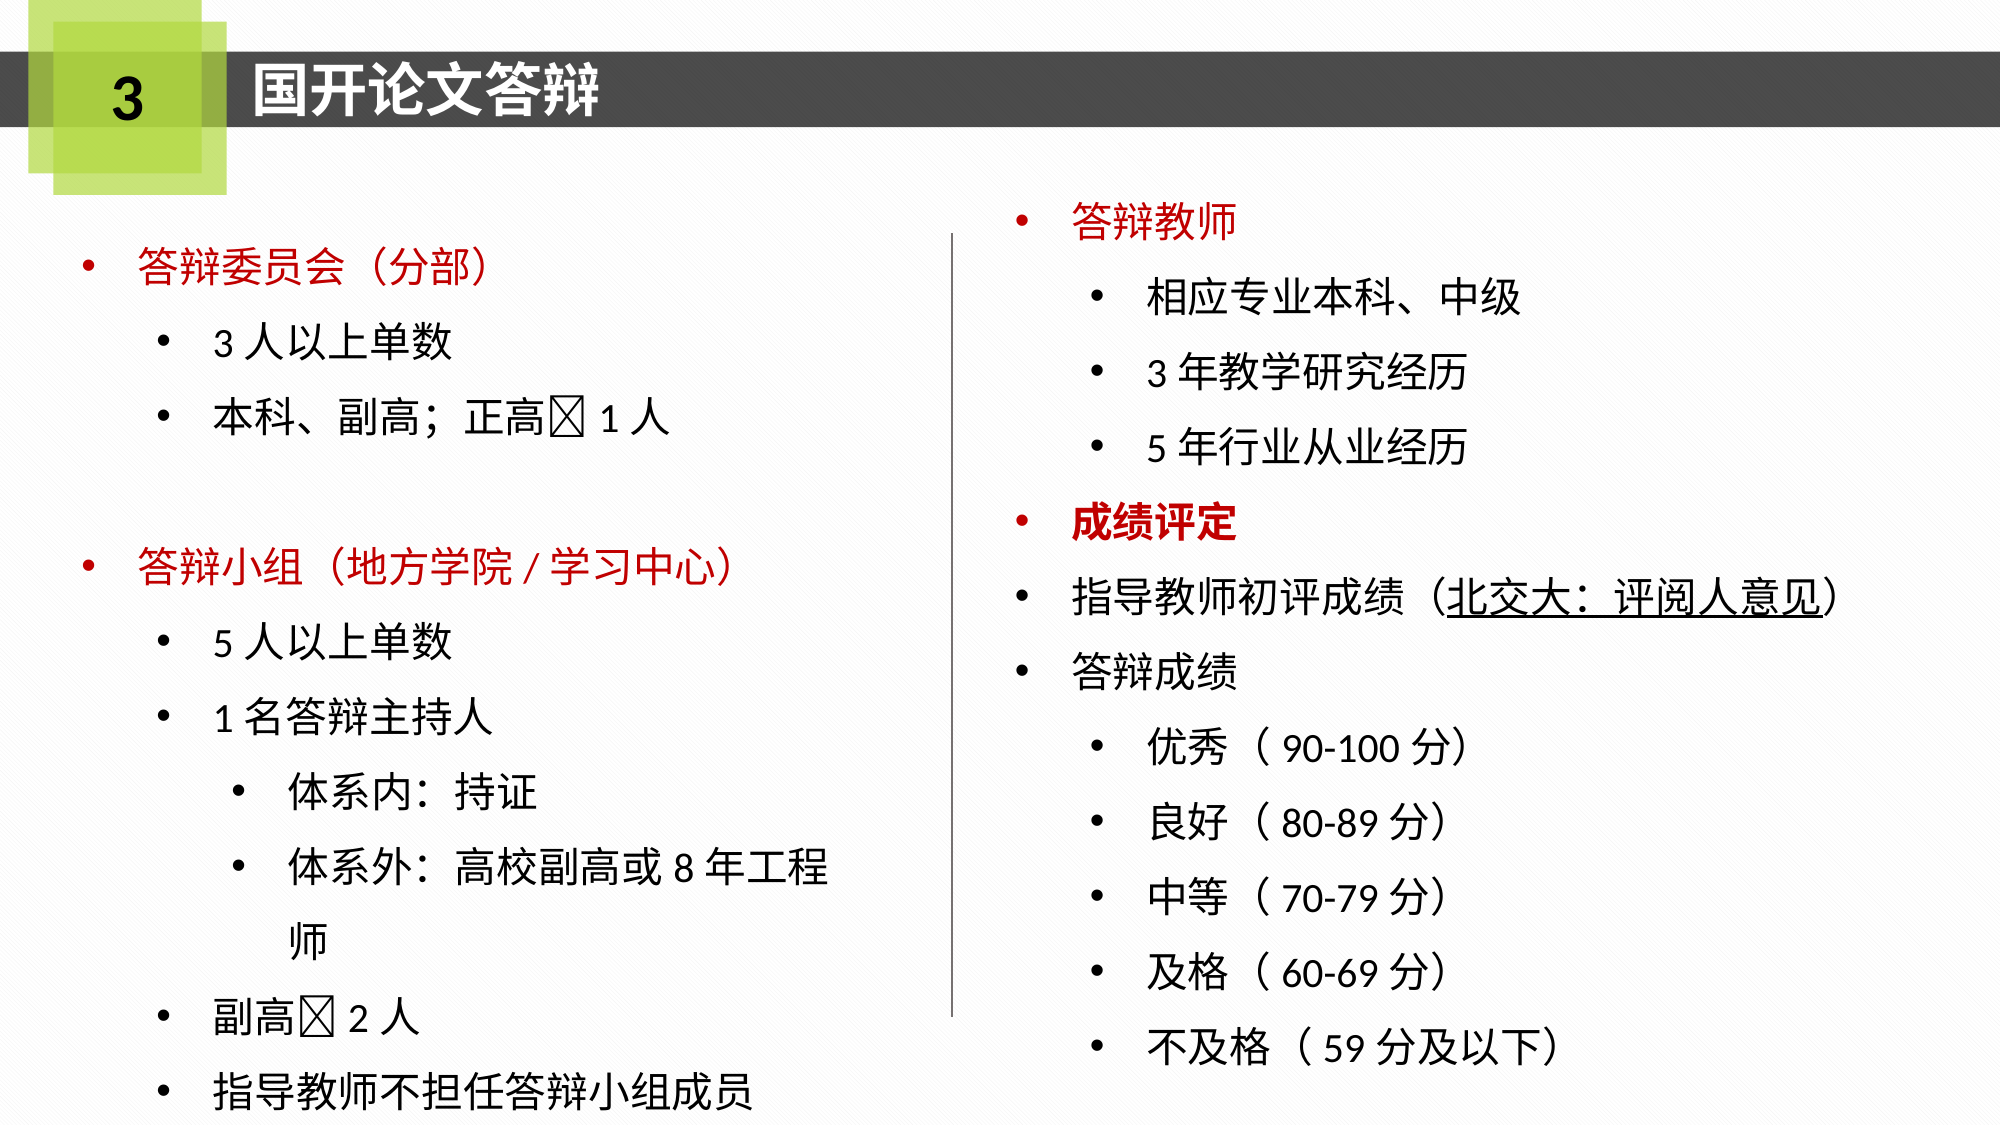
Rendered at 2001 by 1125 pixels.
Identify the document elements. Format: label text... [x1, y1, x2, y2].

text_box 答辩教师 相应专业本科、中级 3年教学研究经历 5年行业从业经历 成绩评定 指导教师初评成绩（北交大：评阅人意见） 答辩成绩 优秀（90-100分） 良好（80-89分） 中等（70-79分） 及格（60-69分） 不及格（59分及以下） [999, 162, 1881, 1078]
text_box [228, 51, 236, 128]
text_box 答辩委员会（分部） 3人以上单数 本科、副高；正高1人 答辩小组（地方学院/学习中心） 5人以上单数 1名答辩主持人 体系内：持证 体系外：高校副高或8年工程师 副高2人 指导教师不担任答辩小组成员 [66, 208, 879, 1125]
text_box [0, 51, 27, 128]
text_box 国开论文答辩 [236, 45, 616, 130]
text_box 3 [95, 46, 160, 142]
text_box [52, 21, 228, 196]
text_box [616, 51, 2000, 128]
text_box [27, 0, 203, 174]
